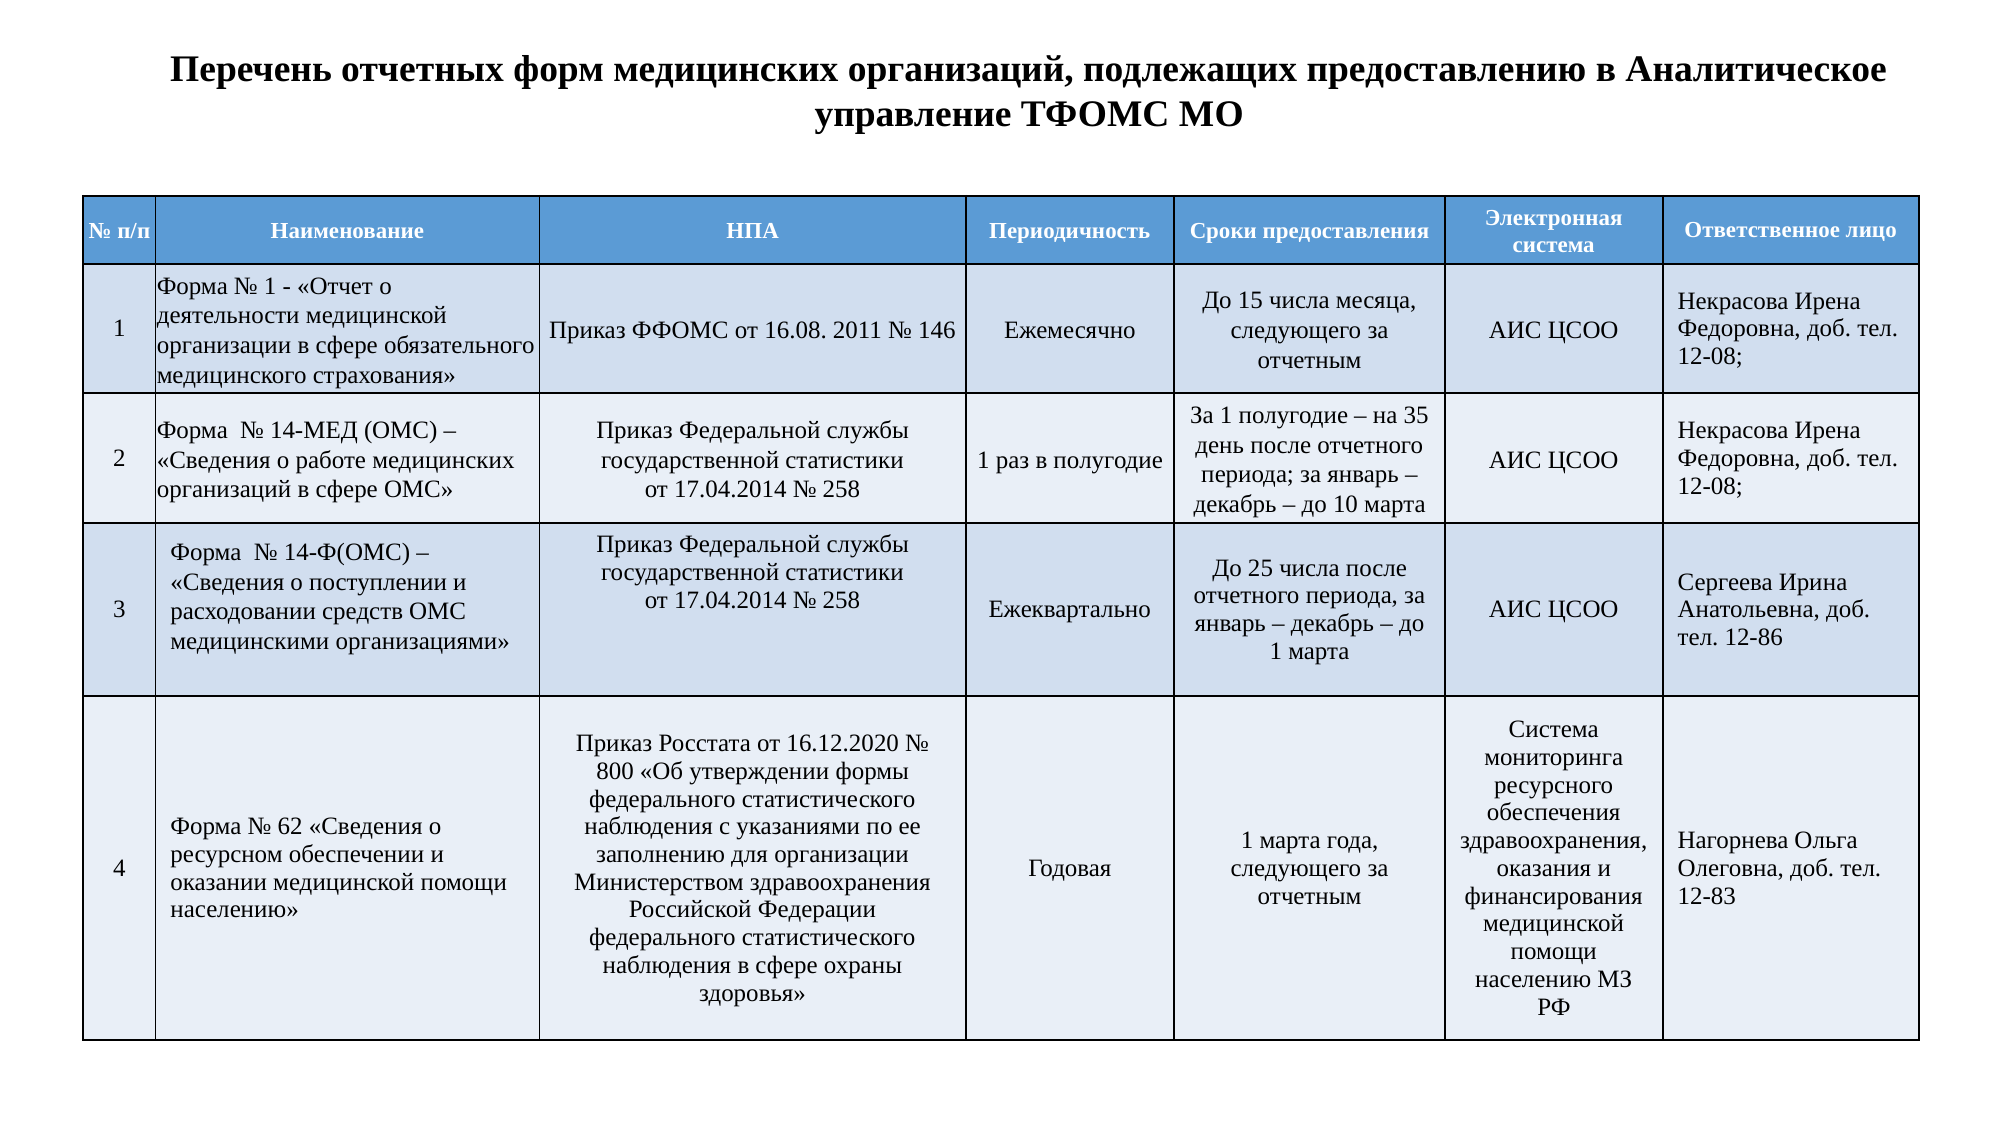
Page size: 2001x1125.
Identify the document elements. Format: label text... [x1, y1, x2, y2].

table_cell За 1 полугодие – на 35 день после отчетного периода; за январь – декабрь – до 10 марта [1175, 394, 1444, 522]
table_cell Ежемесячно [967, 265, 1173, 392]
table_cell Нагорнева Ольга Олеговна, доб. тел. 12-83 [1664, 697, 1918, 1039]
table_cell Форма № 1 - «Отчет о деятельности медицинской организации в сфере обязательного медицинского страхования» [156, 265, 539, 392]
table_header НПА [540, 197, 965, 263]
table_cell Форма № 62 «Сведения о ресурсном обеспечении и оказании медицинской помощи населению» [156, 697, 539, 1039]
text_box Перечень отчетных форм медицинских организаций, подлежащих предоставлению в Аналитическое управление ТФОМС МО [83, 36, 1976, 142]
table_cell Приказ Федеральной службы государственной статистики от 17.04.2014 № 258 [540, 394, 965, 522]
table_cell 3 [84, 524, 155, 695]
table_cell 1 раз в полугодие [967, 394, 1173, 522]
table_cell АИС ЦСОО [1446, 394, 1662, 522]
table_cell АИС ЦСОО [1446, 524, 1662, 695]
table_cell Некрасова Ирена Федоровна, доб. тел. 12-08; [1664, 394, 1918, 522]
table_cell Приказ Федеральной службы государственной статистики от 17.04.2014 № 258 [540, 524, 965, 695]
table_cell До 15 числа месяца, следующего за отчетным [1175, 265, 1444, 392]
table_header Сроки предоставления [1175, 197, 1444, 263]
table_header Электронная система [1446, 197, 1662, 263]
table_cell 2 [84, 394, 155, 522]
table_cell АИС ЦСОО [1446, 265, 1662, 392]
table_header № п/п [84, 197, 155, 263]
table_header Ответственное лицо [1664, 197, 1918, 263]
table_cell Некрасова Ирена Федоровна, доб. тел. 12-08; [1664, 265, 1918, 392]
table_cell 1 [84, 265, 155, 392]
table_cell Приказ ФФОМС от 16.08. 2011 № 146 [540, 265, 965, 392]
table_cell Ежеквартально [967, 524, 1173, 695]
table_cell До 25 числа после отчетного периода, за январь – декабрь – до 1 марта [1175, 524, 1444, 695]
table_cell Форма № 14-Ф(ОМС) – «Сведения о поступлении и расходовании средств ОМС медицинскими организациями» [156, 524, 539, 695]
table_cell 1 марта года, следующего за отчетным [1175, 697, 1444, 1039]
table_cell Сергеева Ирина Анатольевна, доб. тел. 12-86 [1664, 524, 1918, 695]
table_cell Годовая [967, 697, 1173, 1039]
table_header Периодичность [967, 197, 1173, 263]
table_cell 4 [84, 697, 155, 1039]
table_cell Система мониторинга ресурсного обеспечения здравоохранения, оказания и финансирования медицинской помощи населению МЗ РФ [1446, 697, 1662, 1039]
table_header Наименование [156, 197, 539, 263]
table_cell Форма № 14-МЕД (ОМС) – «Сведения о работе медицинских организаций в сфере ОМС» [156, 394, 539, 522]
table_cell Приказ Росстата от 16.12.2020 № 800 «Об утверждении формы федерального статистического наблюдения с указаниями по ее заполнению для организации Министерством здравоохранения Российской Федерации федерального статистического наблюдения в сфере охраны здоровья» [540, 697, 965, 1039]
